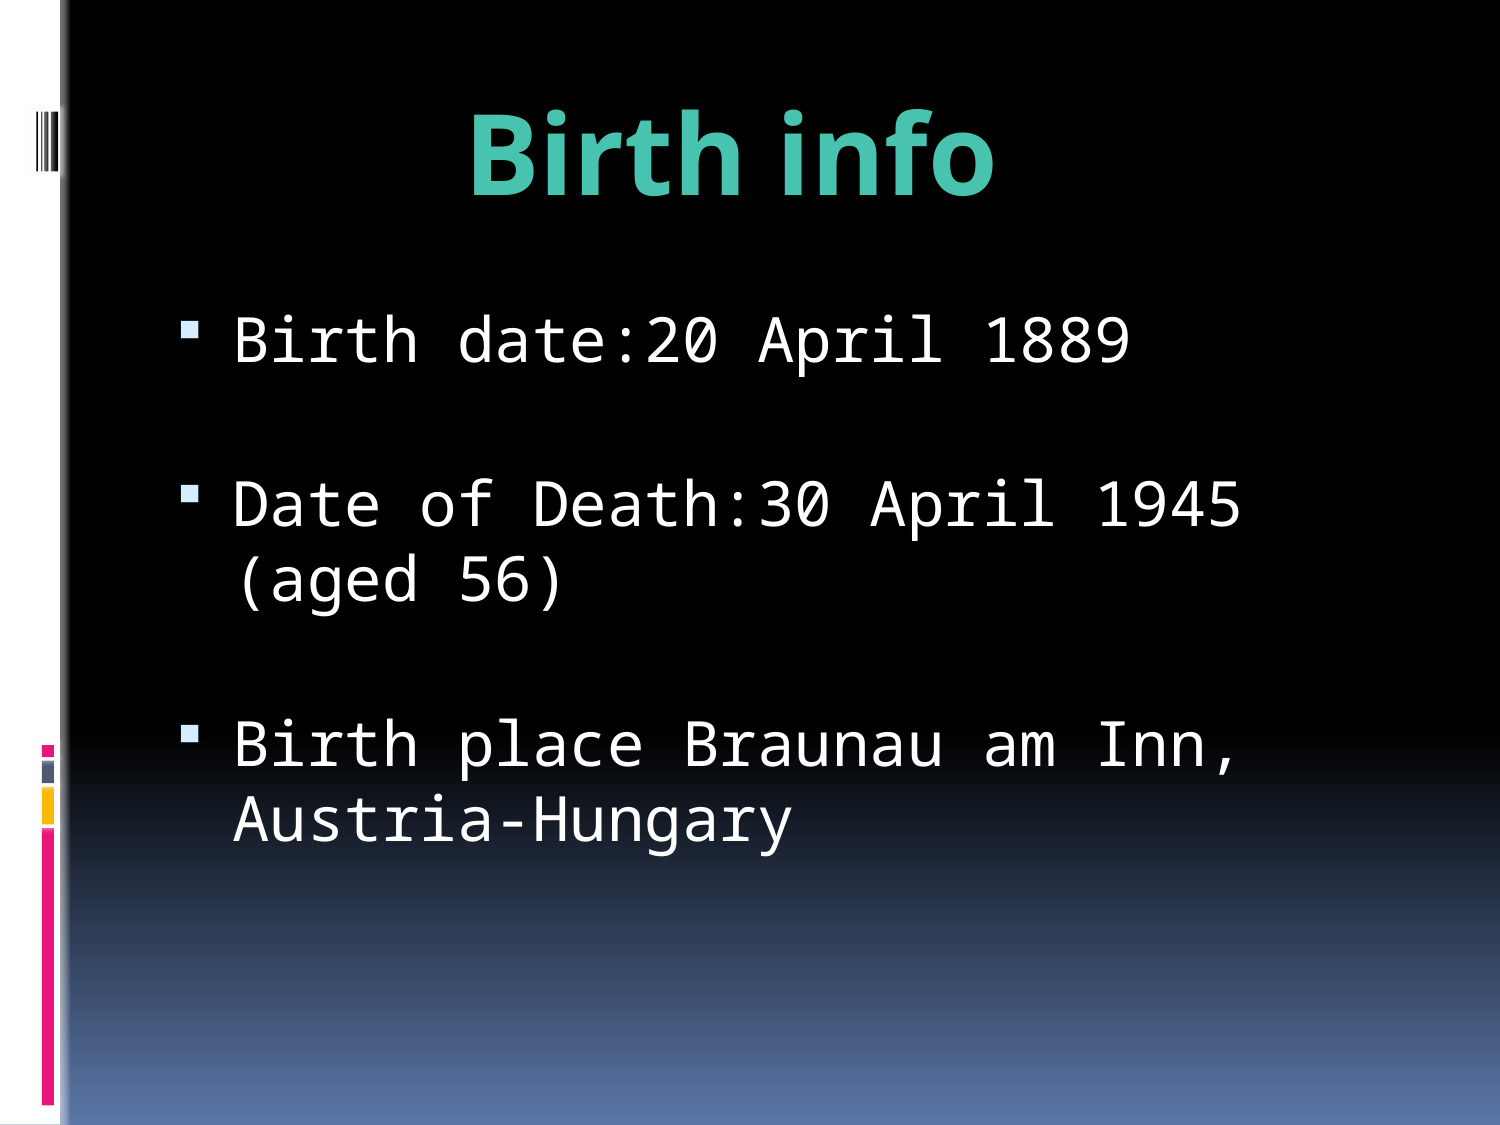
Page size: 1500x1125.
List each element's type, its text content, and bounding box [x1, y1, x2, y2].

text_box Birth info [112, 74, 1350, 225]
list Birth date:20 April 1889 Date of Death:30 April 1945 (aged 56) Birth place Braunau am Inn, Austria-Hungary [150, 292, 1425, 1043]
